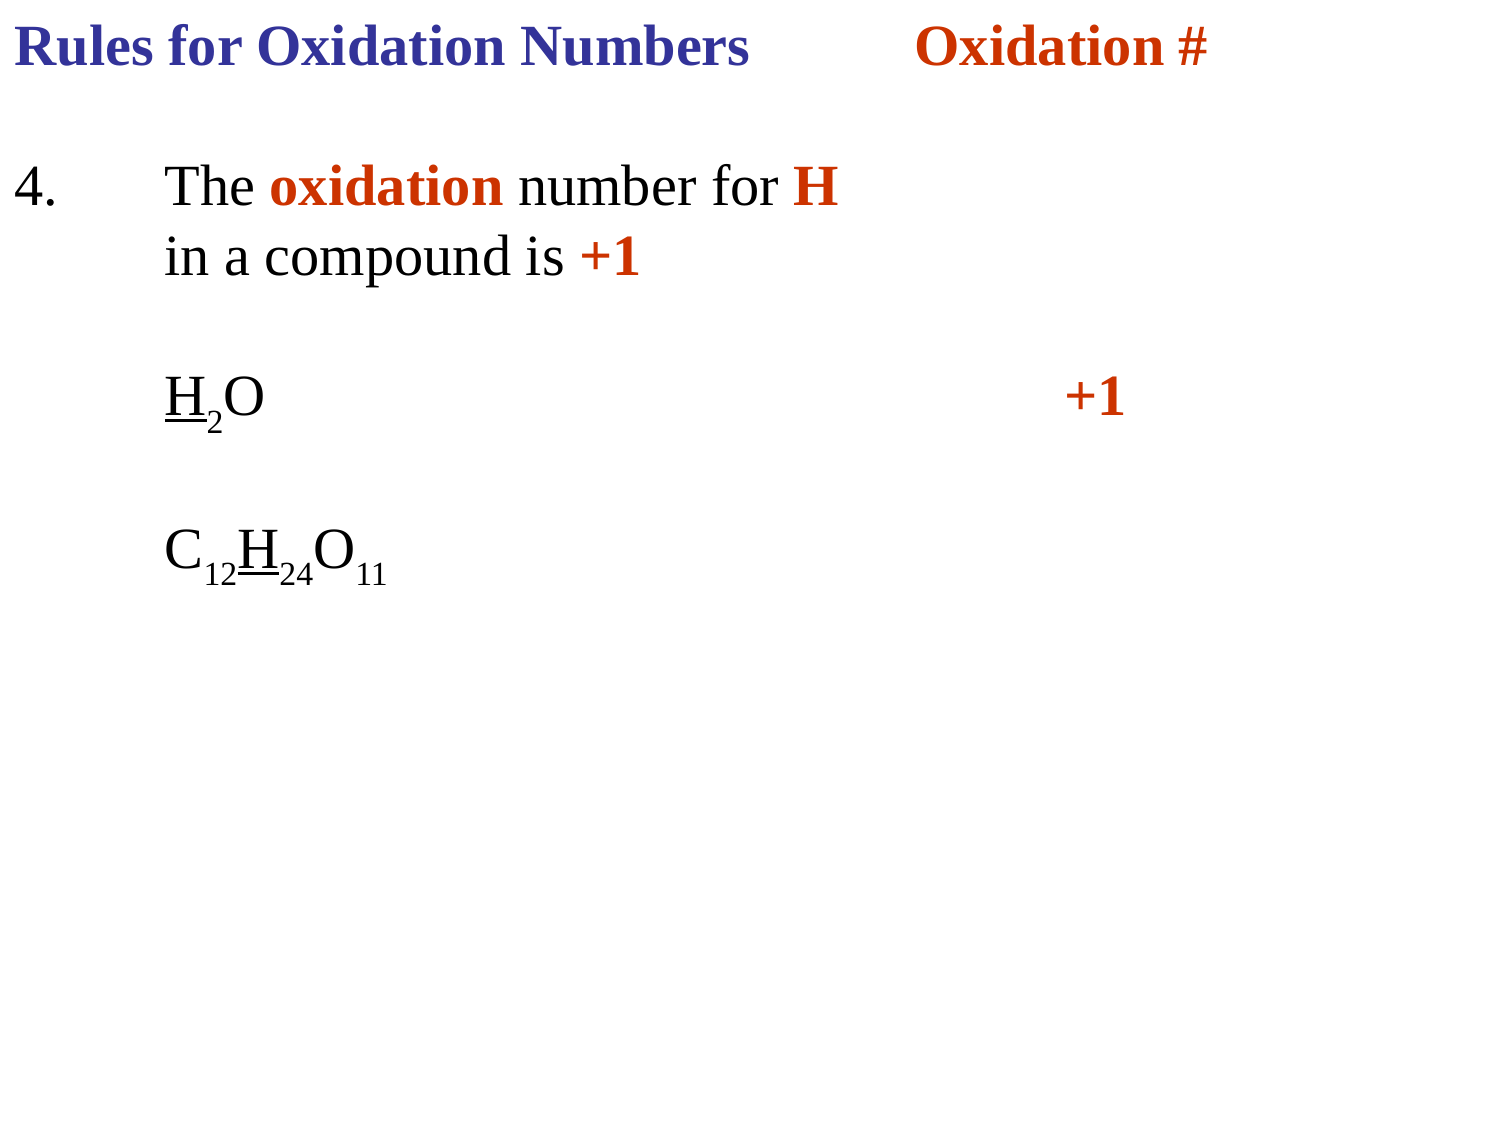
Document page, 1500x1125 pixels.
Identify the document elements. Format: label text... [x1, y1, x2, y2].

text_box Rules for Oxidation Numbers Oxidation # 4. The oxidation number for H in a compound is +1 H2O +1 C12H24O11 [0, 0, 1500, 600]
